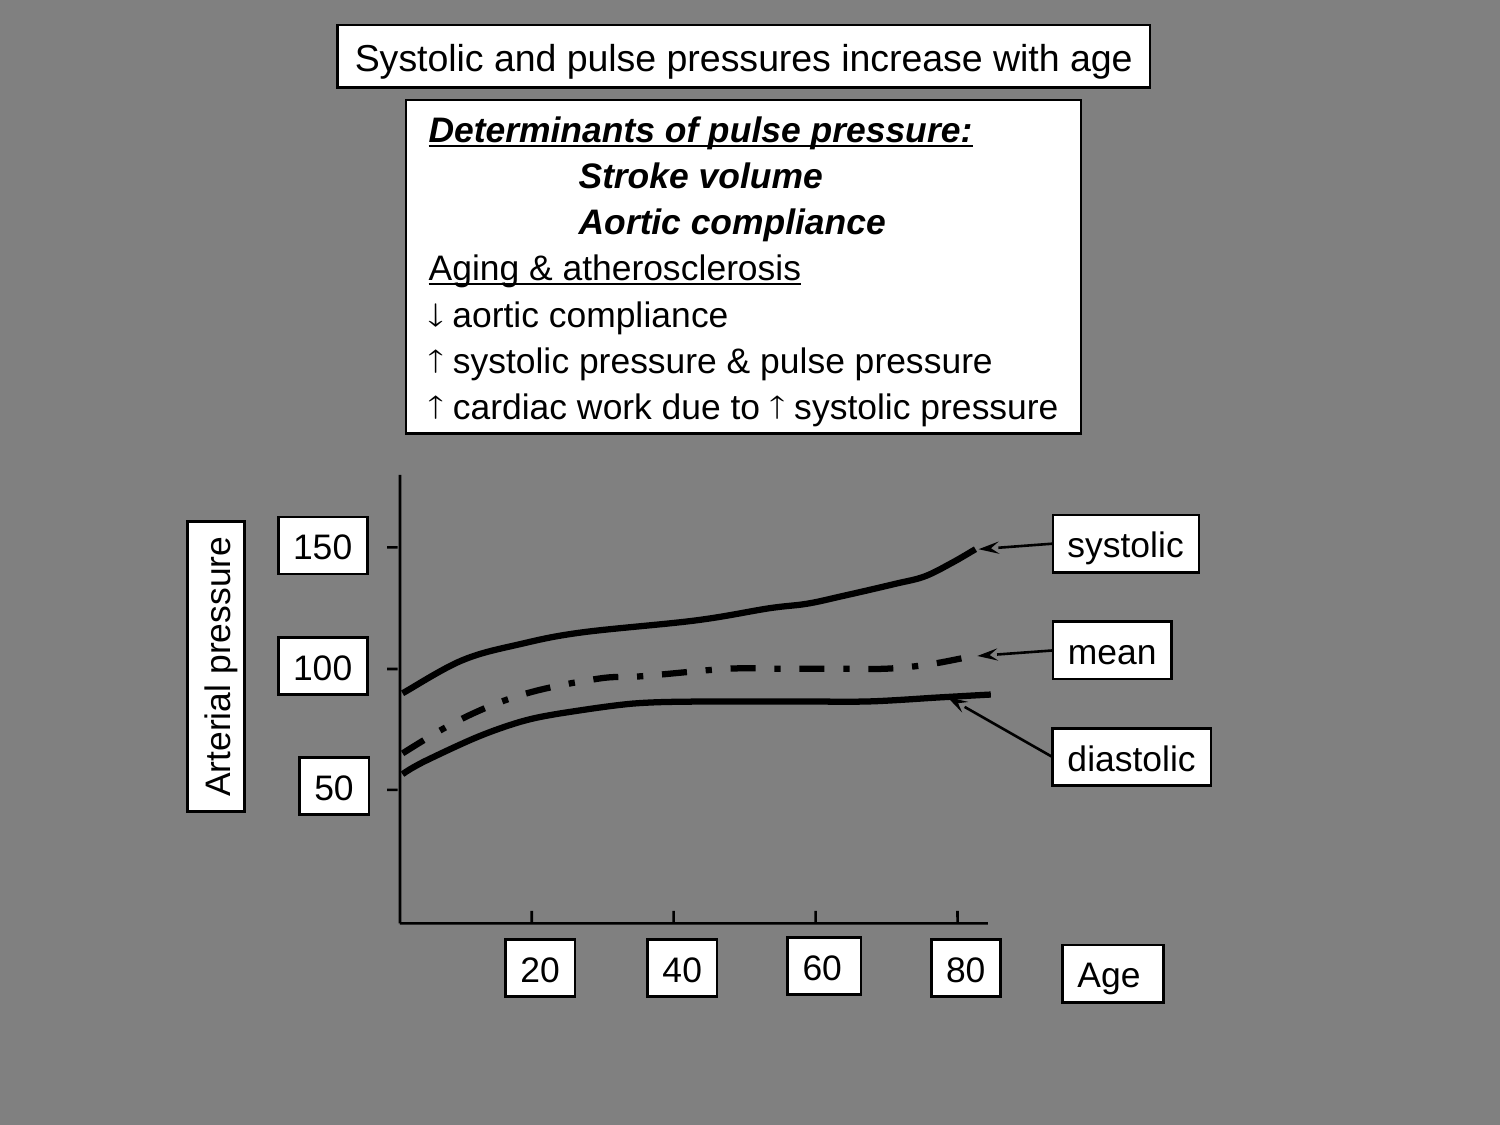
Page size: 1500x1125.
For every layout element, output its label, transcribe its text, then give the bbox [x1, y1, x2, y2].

title Systolic and pulse pressures increase with age [336, 24, 1151, 89]
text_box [187, 474, 1213, 1006]
text_box Determinants of pulse pressure: Stroke volume Aortic compliance Aging & atherosclerosis  aortic compliance  systolic pressure & pulse pressure  cardiac work due to  systolic pressure [406, 99, 1082, 434]
